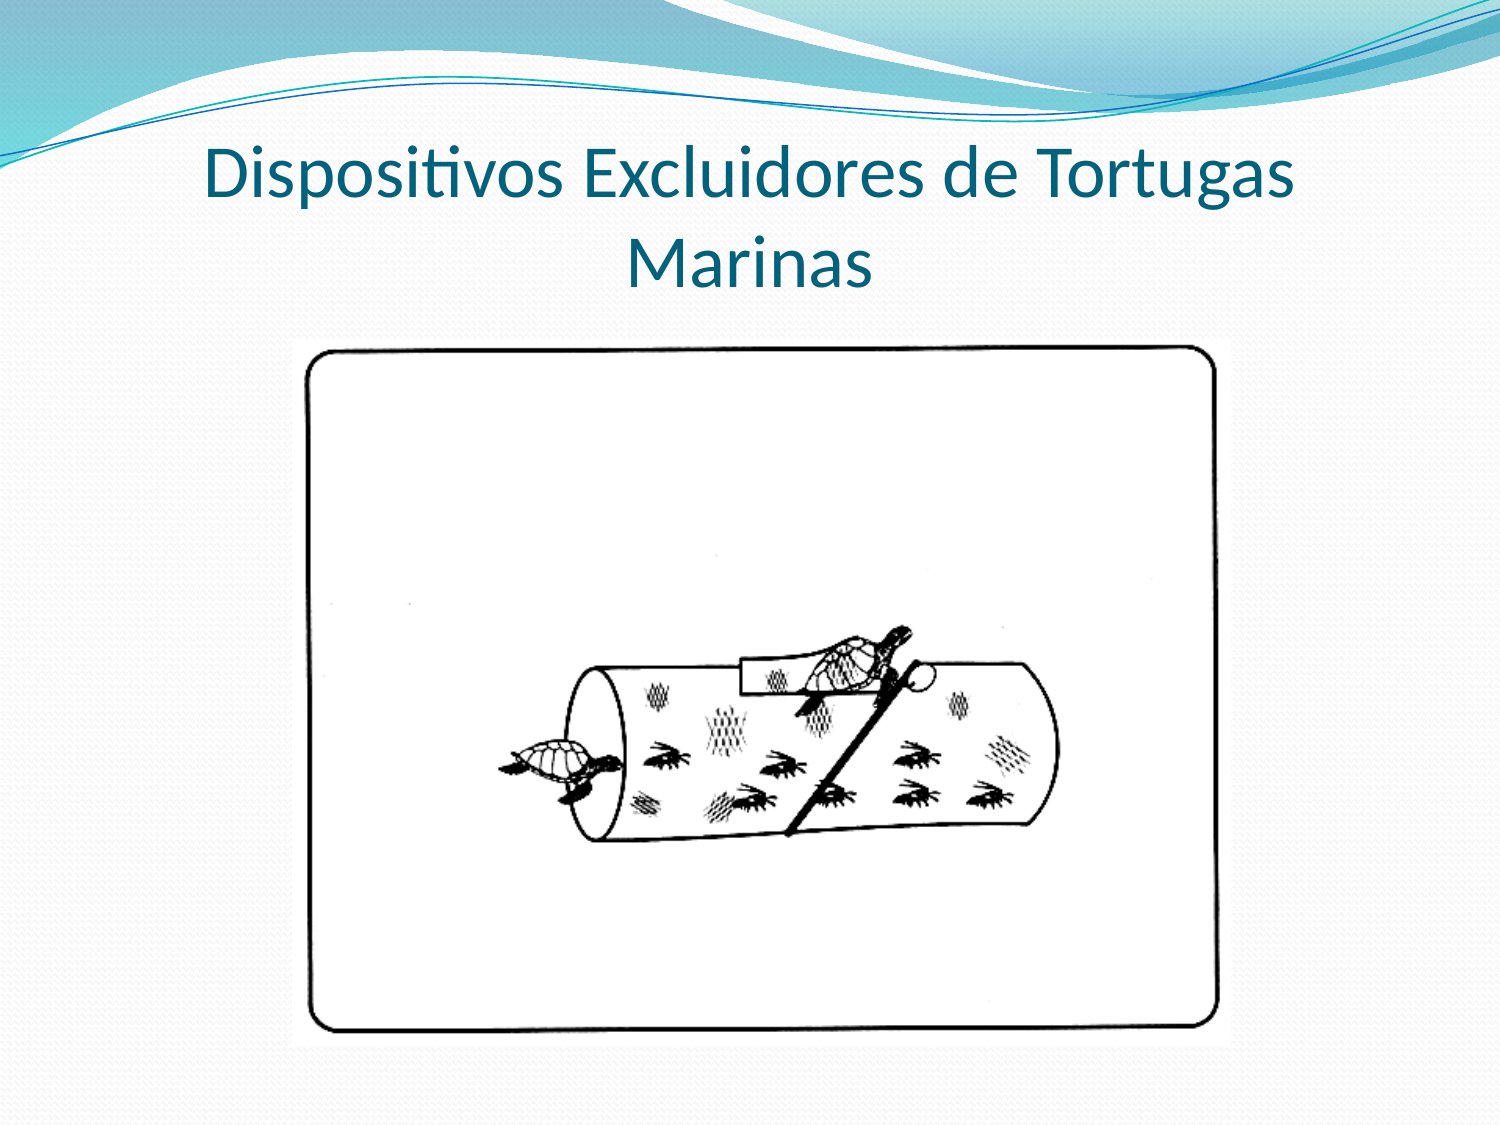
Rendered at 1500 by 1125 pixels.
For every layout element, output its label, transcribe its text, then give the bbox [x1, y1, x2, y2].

picture [292, 339, 1231, 1047]
title Dispositivos Excluidores de Tortugas Marinas [75, 115, 1425, 303]
